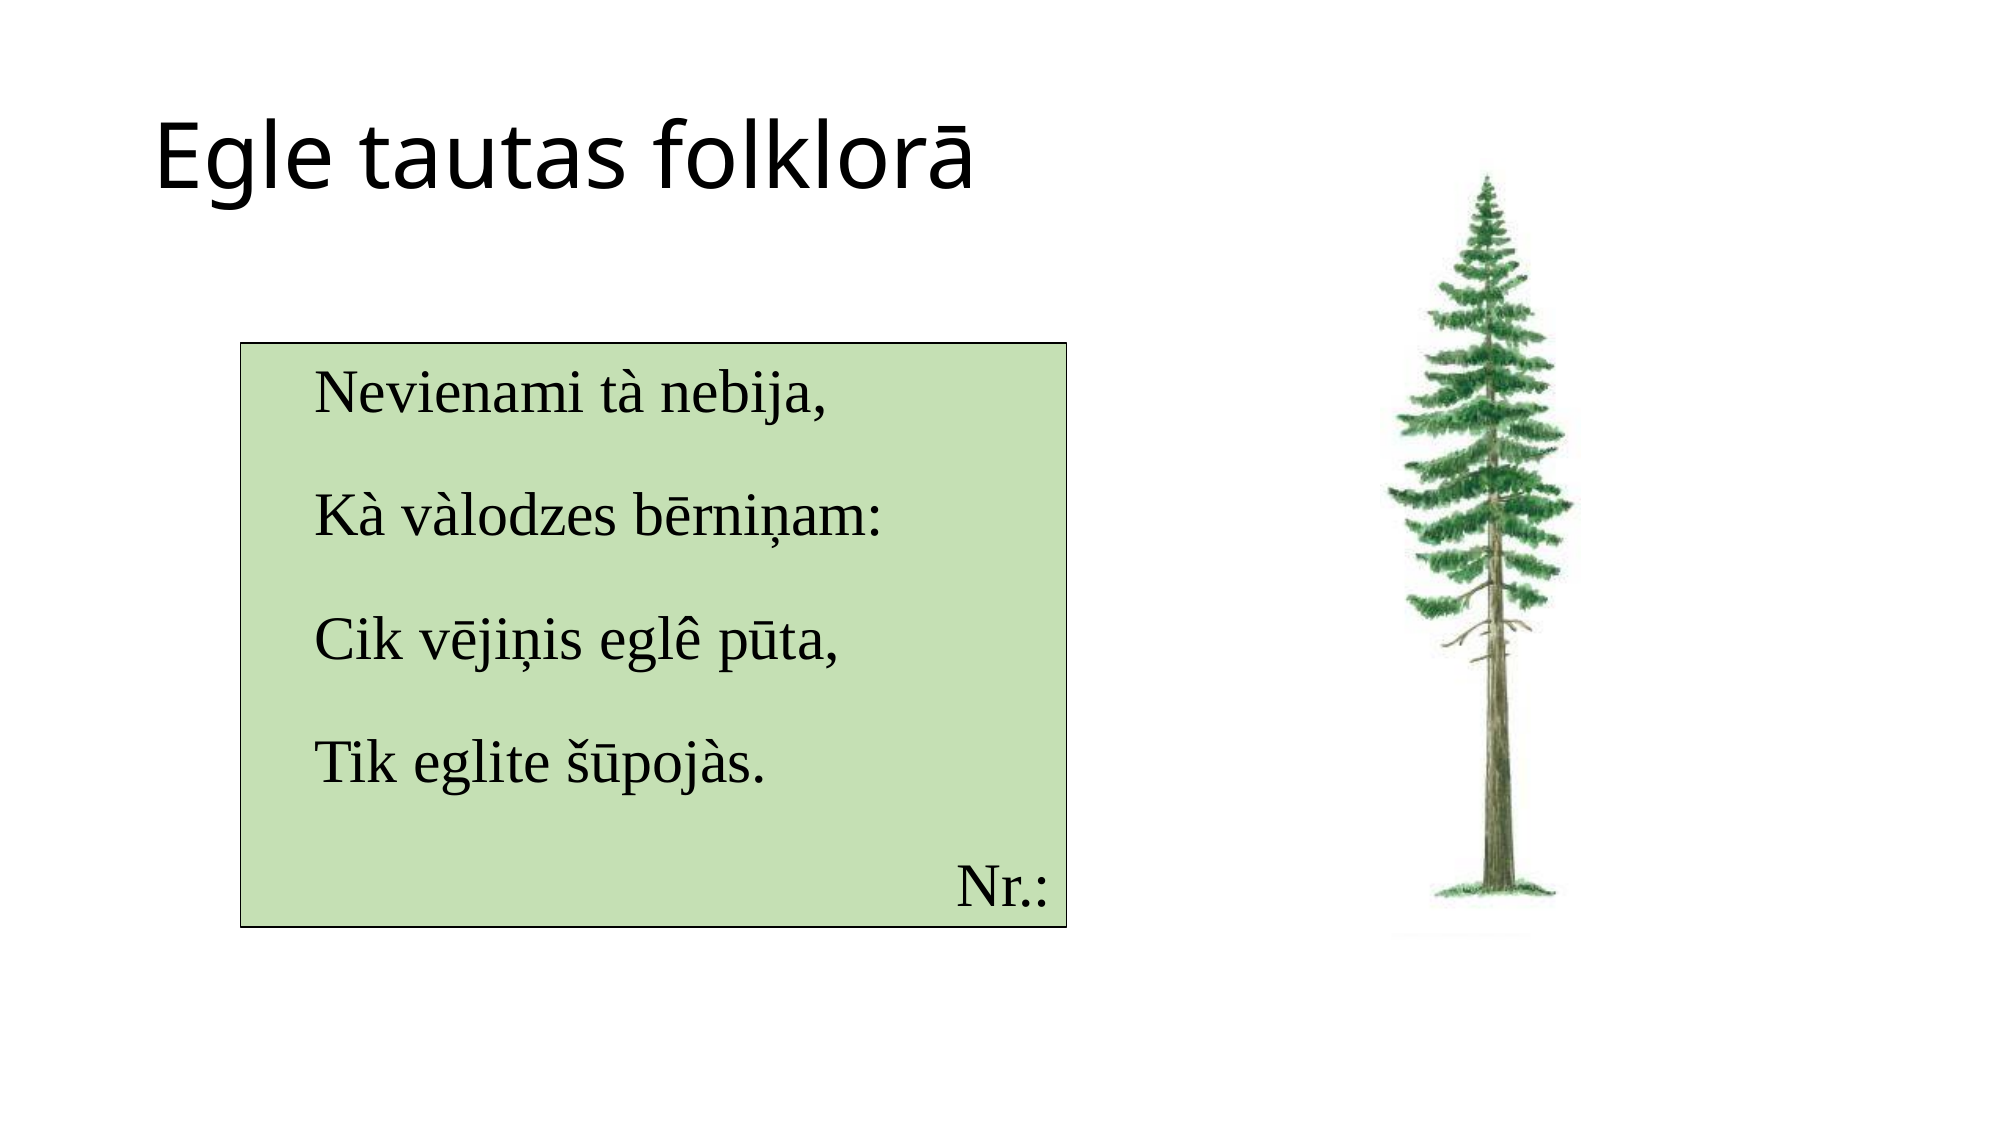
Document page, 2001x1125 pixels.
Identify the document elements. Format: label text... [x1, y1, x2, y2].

title Egle tautas folklorā [137, 49, 1863, 268]
list Nevienami tà nebija, Kà vàlodzes bērniņam: Cik vējiņis eglê pūta, Tik eglite šūpojàs. Nr.: [240, 343, 1067, 928]
picture [1380, 158, 1581, 940]
